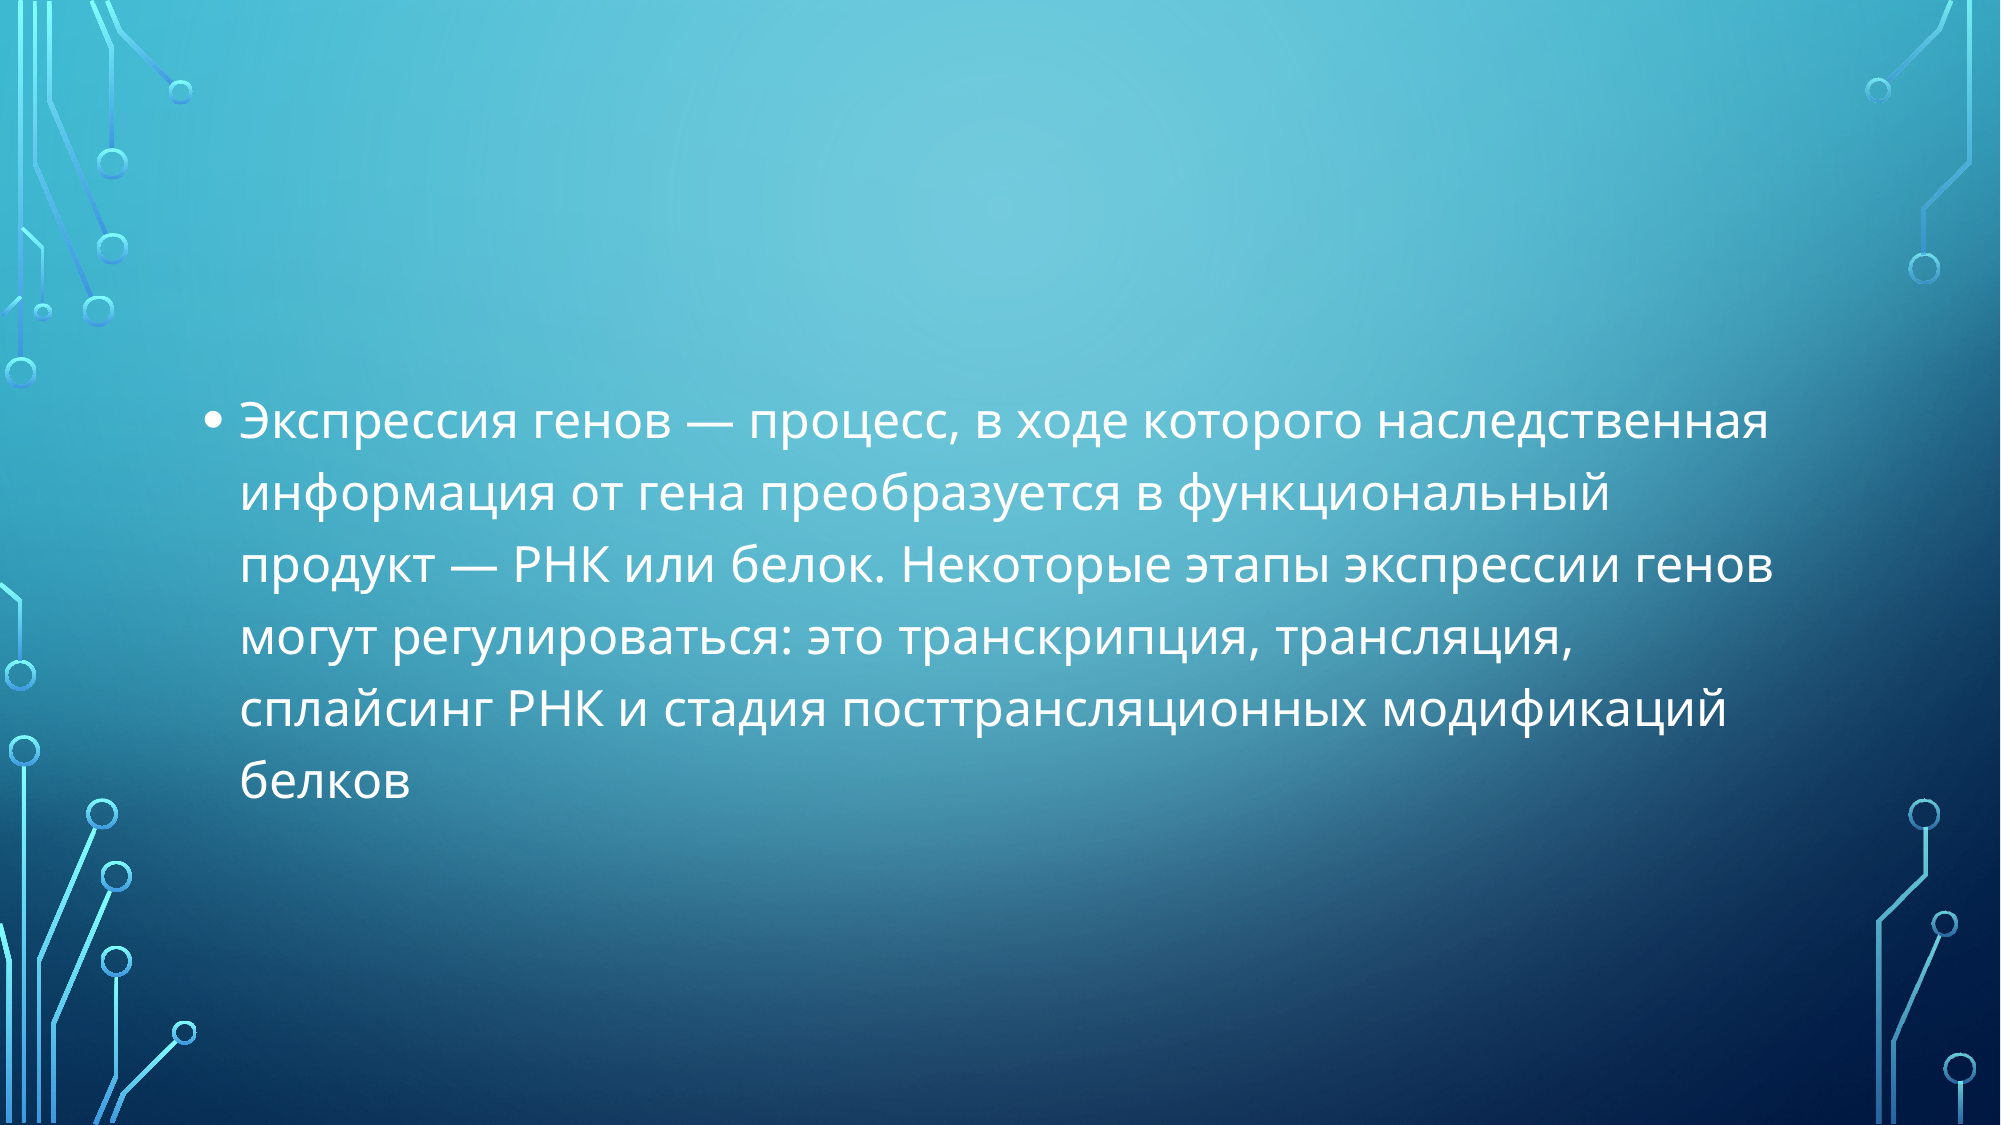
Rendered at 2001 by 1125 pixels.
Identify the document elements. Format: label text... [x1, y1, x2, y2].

list Экспрессия генов — процесс, в ходе которого наследственная информация от гена преобразуется в функциональный продукт — РНК или белок. Некоторые этапы экспрессии генов могут регулироваться: это транскрипция, трансляция, сплайсинг РНК и стадия посттрансляционных модификаций белков [187, 369, 1813, 950]
